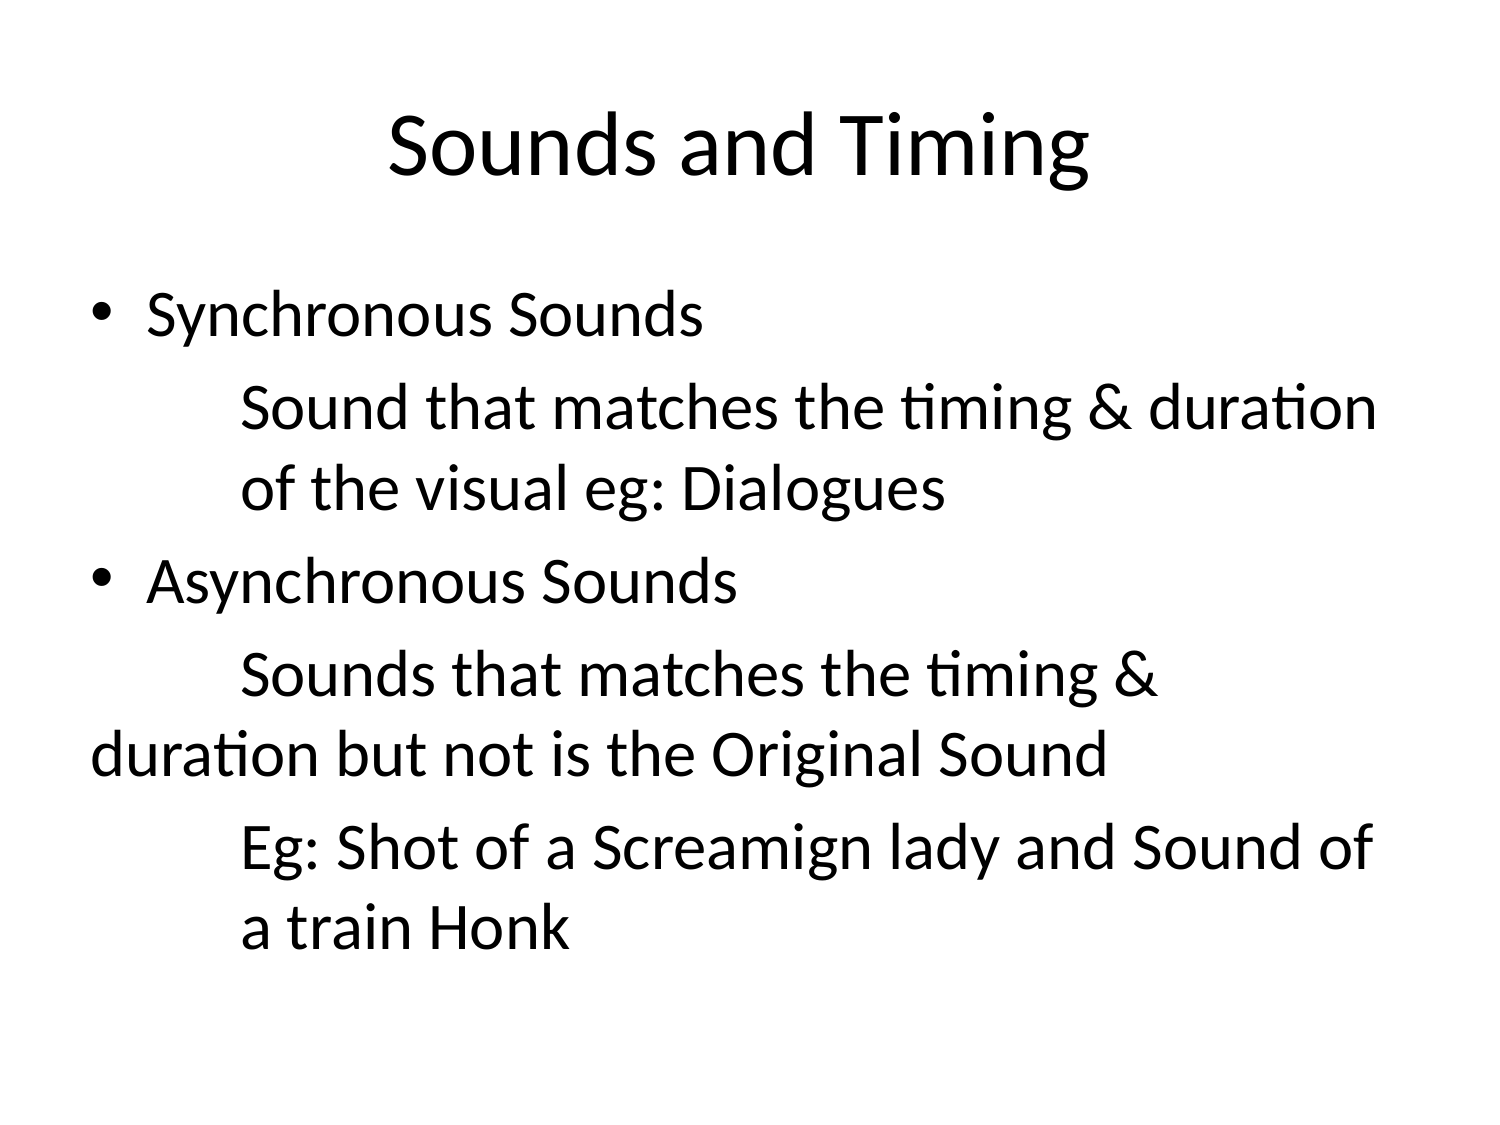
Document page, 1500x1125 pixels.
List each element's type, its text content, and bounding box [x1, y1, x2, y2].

title Sounds and Timing [75, 45, 1425, 233]
list Synchronous Sounds Sound that matches the timing & duration of the visual eg: Dialogues Asynchronous Sounds Sounds that matches the timing & duration but not is the Original Sound Eg: Shot of a Screamign lady and Sound of a train Honk [75, 262, 1425, 1005]
